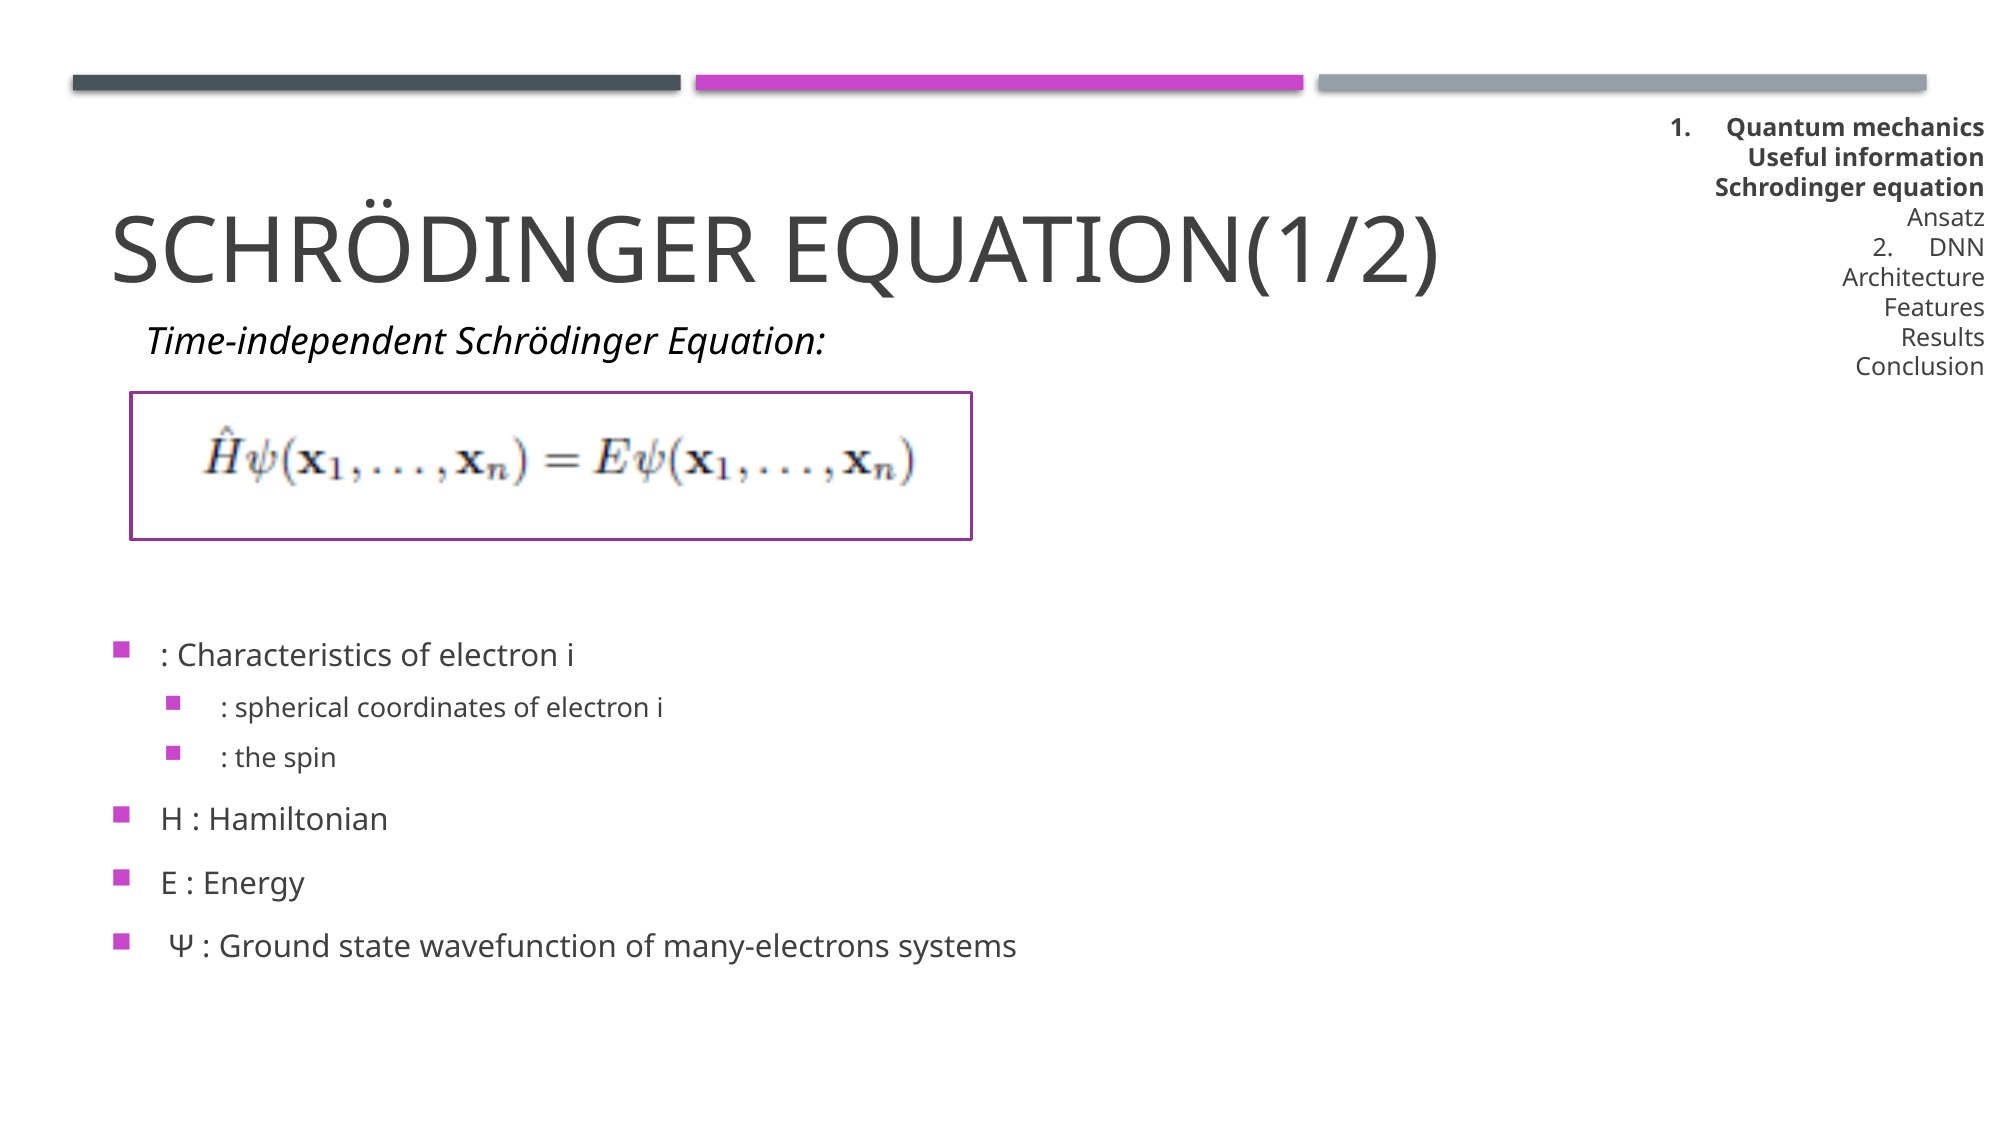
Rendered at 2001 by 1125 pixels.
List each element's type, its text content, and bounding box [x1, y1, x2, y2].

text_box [130, 391, 1019, 540]
text_box Quantum mechanics Useful information Schrodinger equation Ansatz DNN Architecture Features Results Conclusion [1597, 103, 2000, 389]
text_box Time-independent Schrödinger Equation: [130, 310, 859, 370]
title Schrödinger equation(1/2) [95, 115, 1597, 311]
